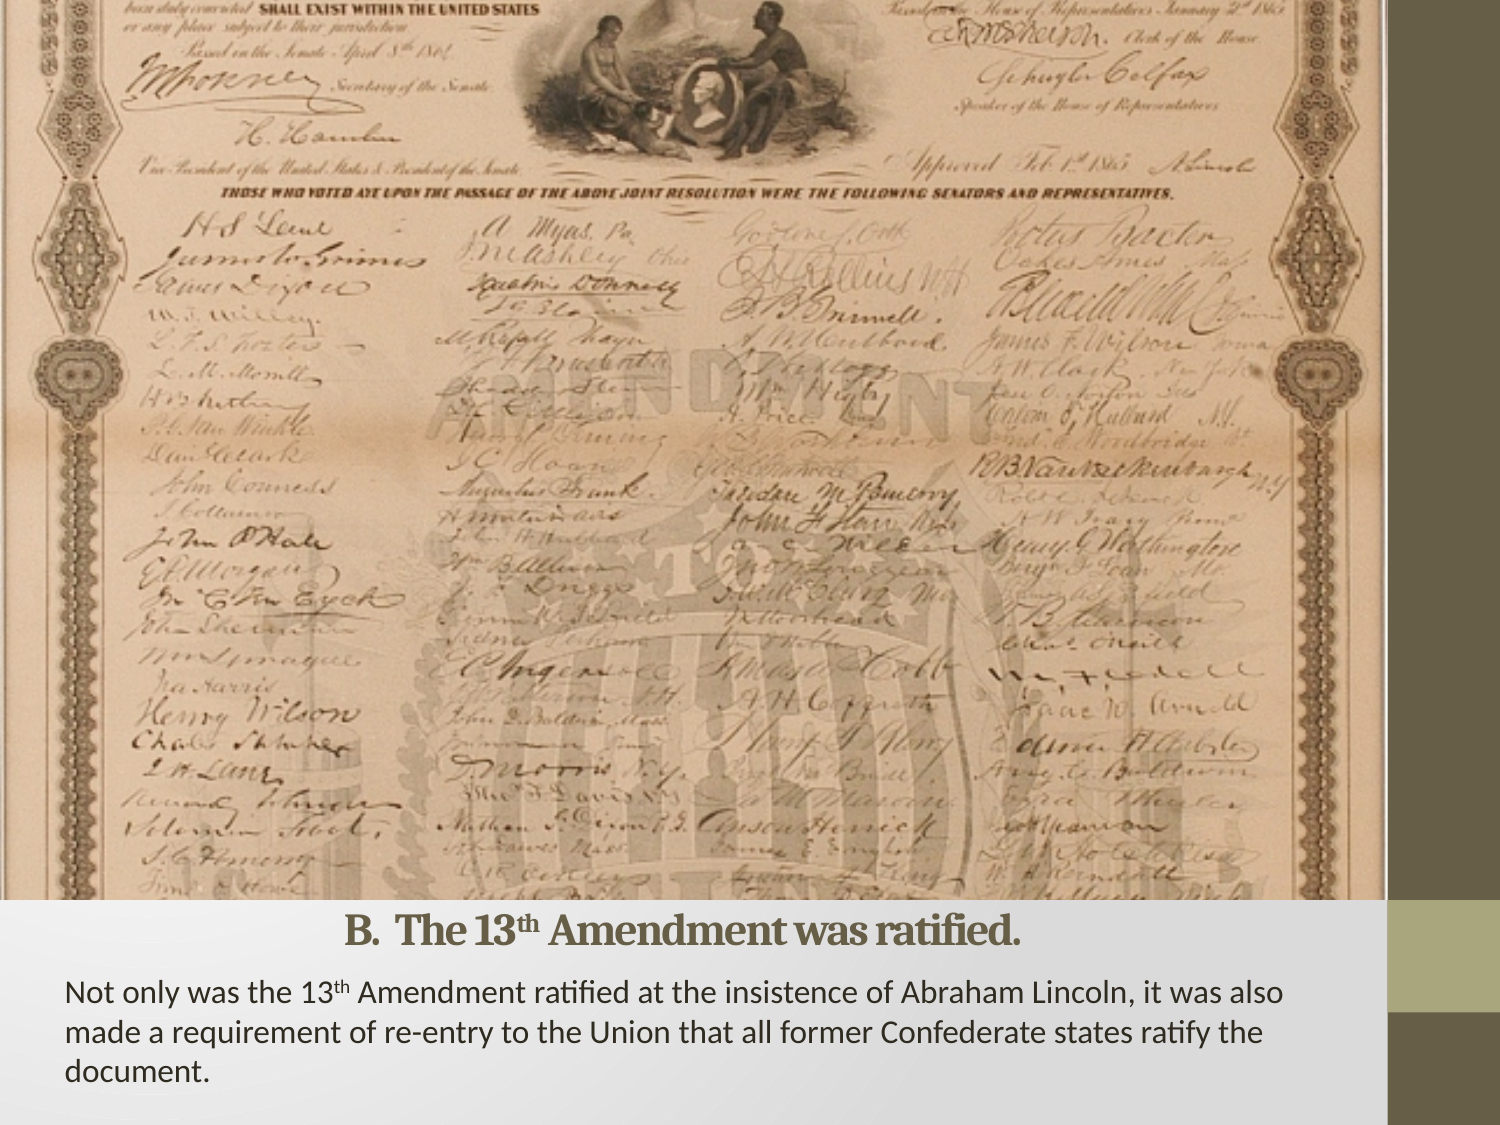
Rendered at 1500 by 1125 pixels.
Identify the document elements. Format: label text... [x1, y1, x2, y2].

list Not only was the 13th Amendment ratified at the insistence of Abraham Lincoln, it was also made a requirement of re-entry to the Union that all former Confederate states ratify the document. [49, 962, 1325, 1101]
picture [0, 0, 1388, 901]
title B. The 13th Amendment was ratified. [49, 907, 1325, 962]
